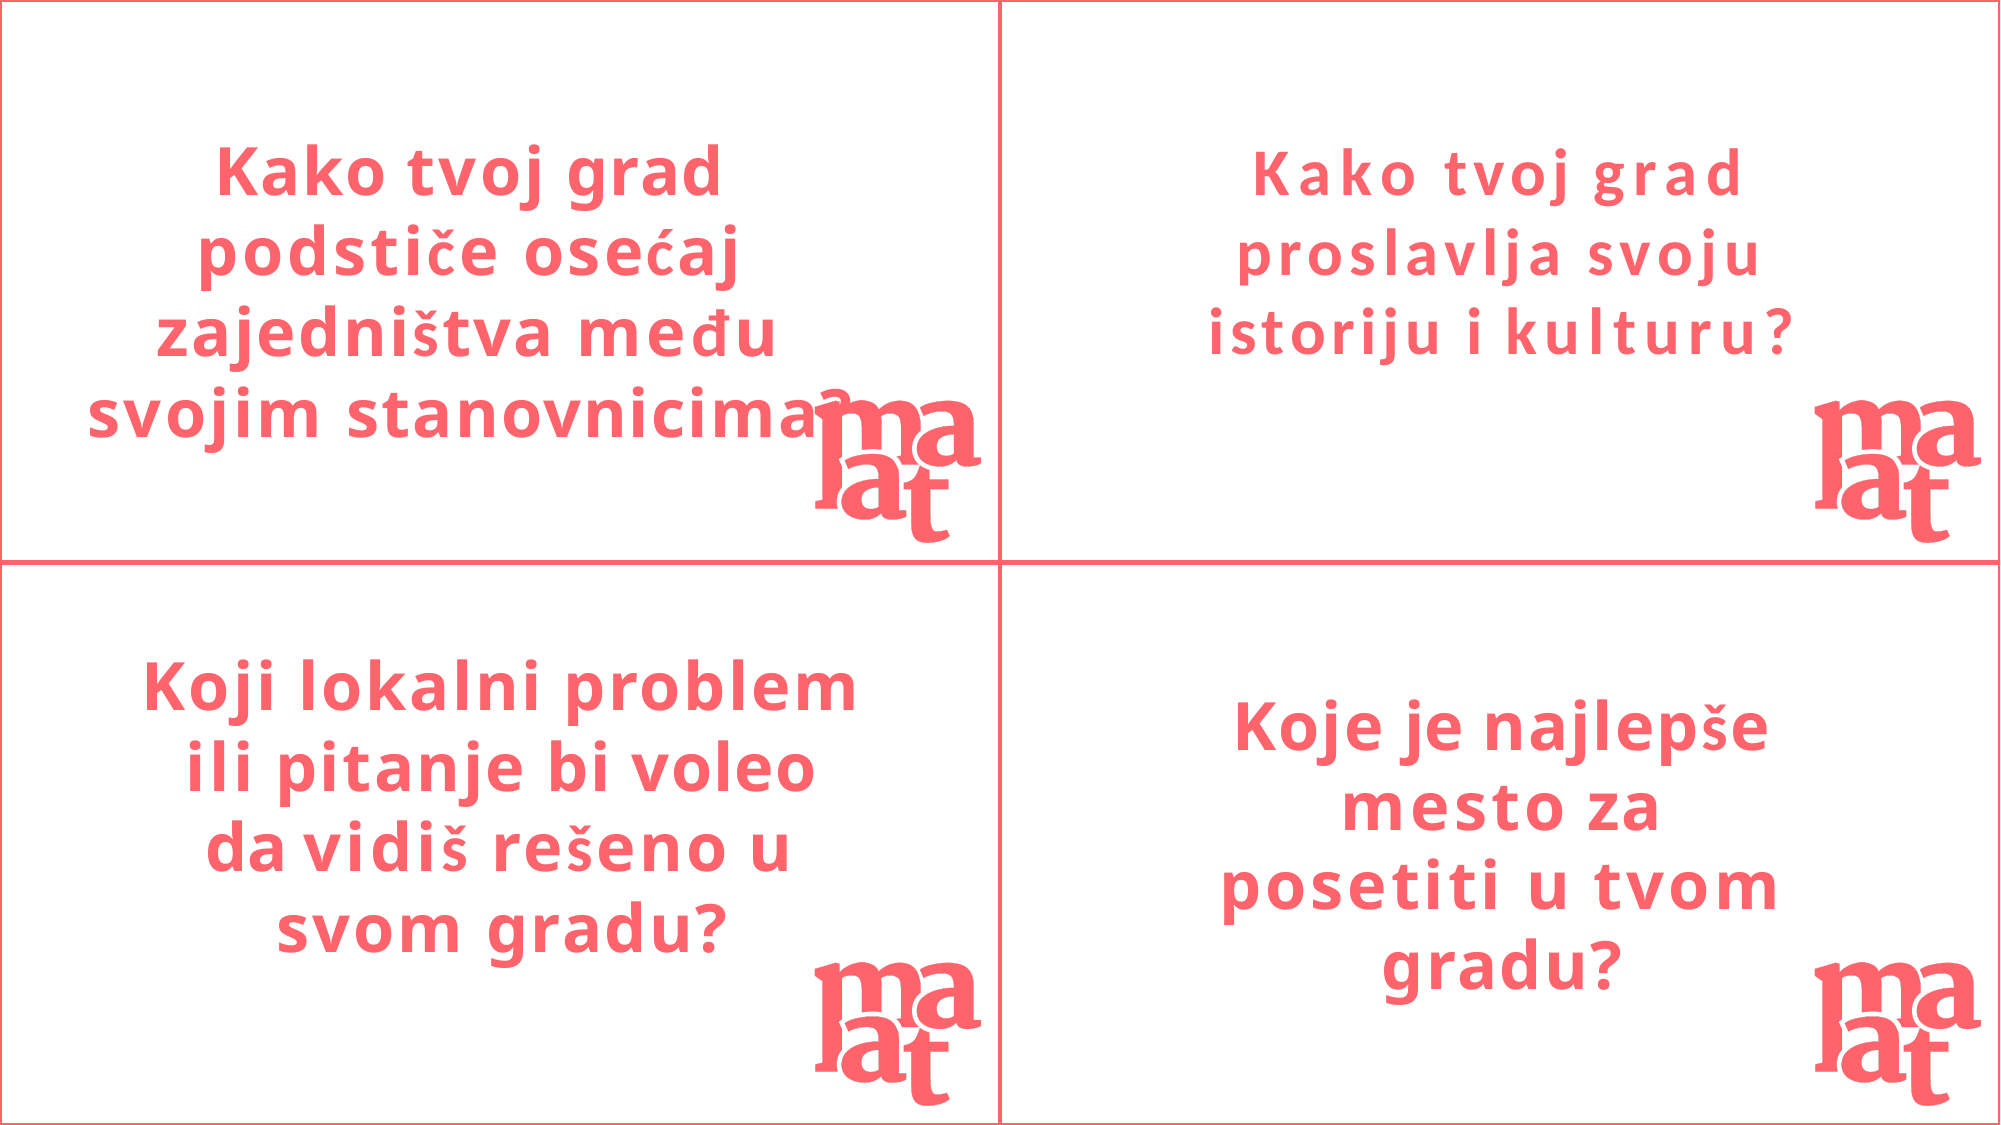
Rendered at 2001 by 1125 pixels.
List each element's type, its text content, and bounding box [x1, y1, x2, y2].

picture [814, 400, 981, 543]
title Kako tvoj grad podstiče osećaj zajedništva među svojim stanovnicima? [54, 126, 885, 451]
picture [1814, 962, 1981, 1106]
picture [1814, 400, 1981, 543]
text_box Koji lokalni problem ili pitanje bi voleo da vidiš rešeno u svom gradu? [137, 641, 865, 966]
text_box Kako tvoj grad proslavlja svoju istoriju i kulturu? [1198, 124, 1805, 369]
picture [814, 962, 981, 1106]
text_box Koje je najlepše mesto za posetiti u tvom gradu? [1199, 679, 1803, 1003]
